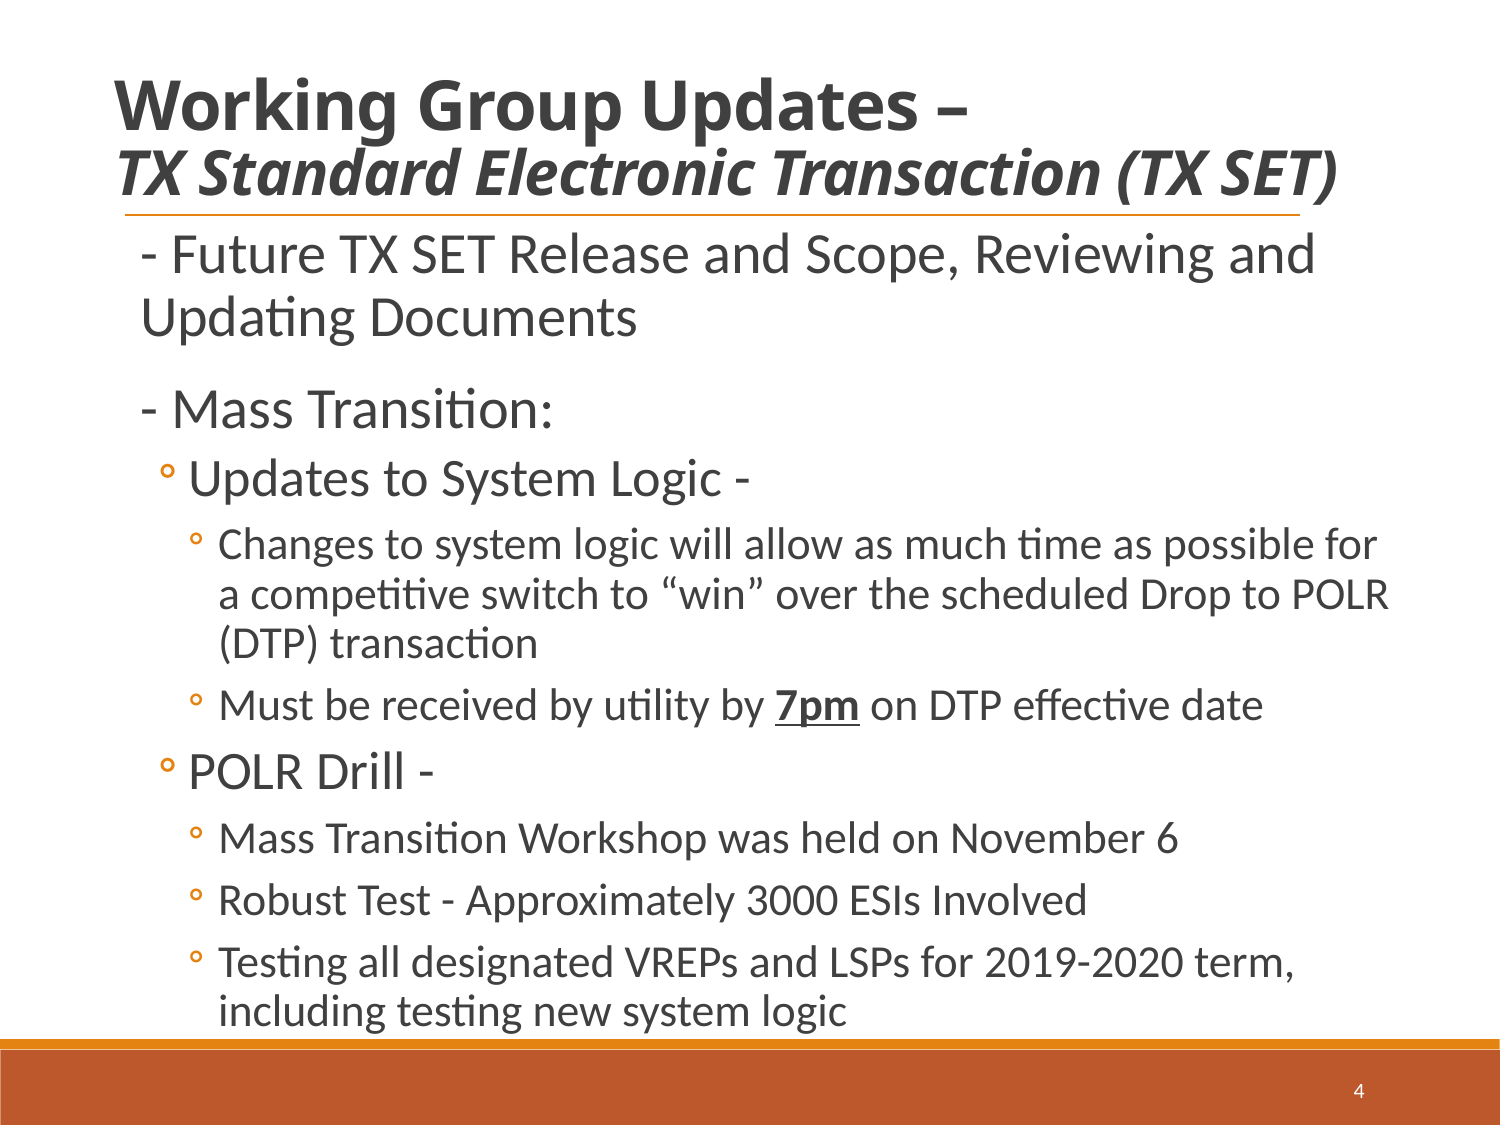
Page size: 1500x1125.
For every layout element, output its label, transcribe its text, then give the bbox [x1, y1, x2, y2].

slide_number 4 [1218, 1059, 1380, 1120]
title Working Group Updates – TX Standard Electronic Transaction (TX SET) [99, 50, 1366, 216]
list - Future TX SET Release and Scope, Reviewing and Updating Documents - Mass Transition: Updates to System Logic - Changes to system logic will allow as much time as possible for a competitive switch to “win” over the scheduled Drop to POLR (DTP) transaction Must be received by utility by 7pm on DTP effective date POLR Drill - Mass Transition Workshop was held on November 6 Robust Test - Approximately 3000 ESIs Involved Testing all designated VREPs and LSPs for 2019-2020 term, including testing new system logic [125, 215, 1400, 1060]
